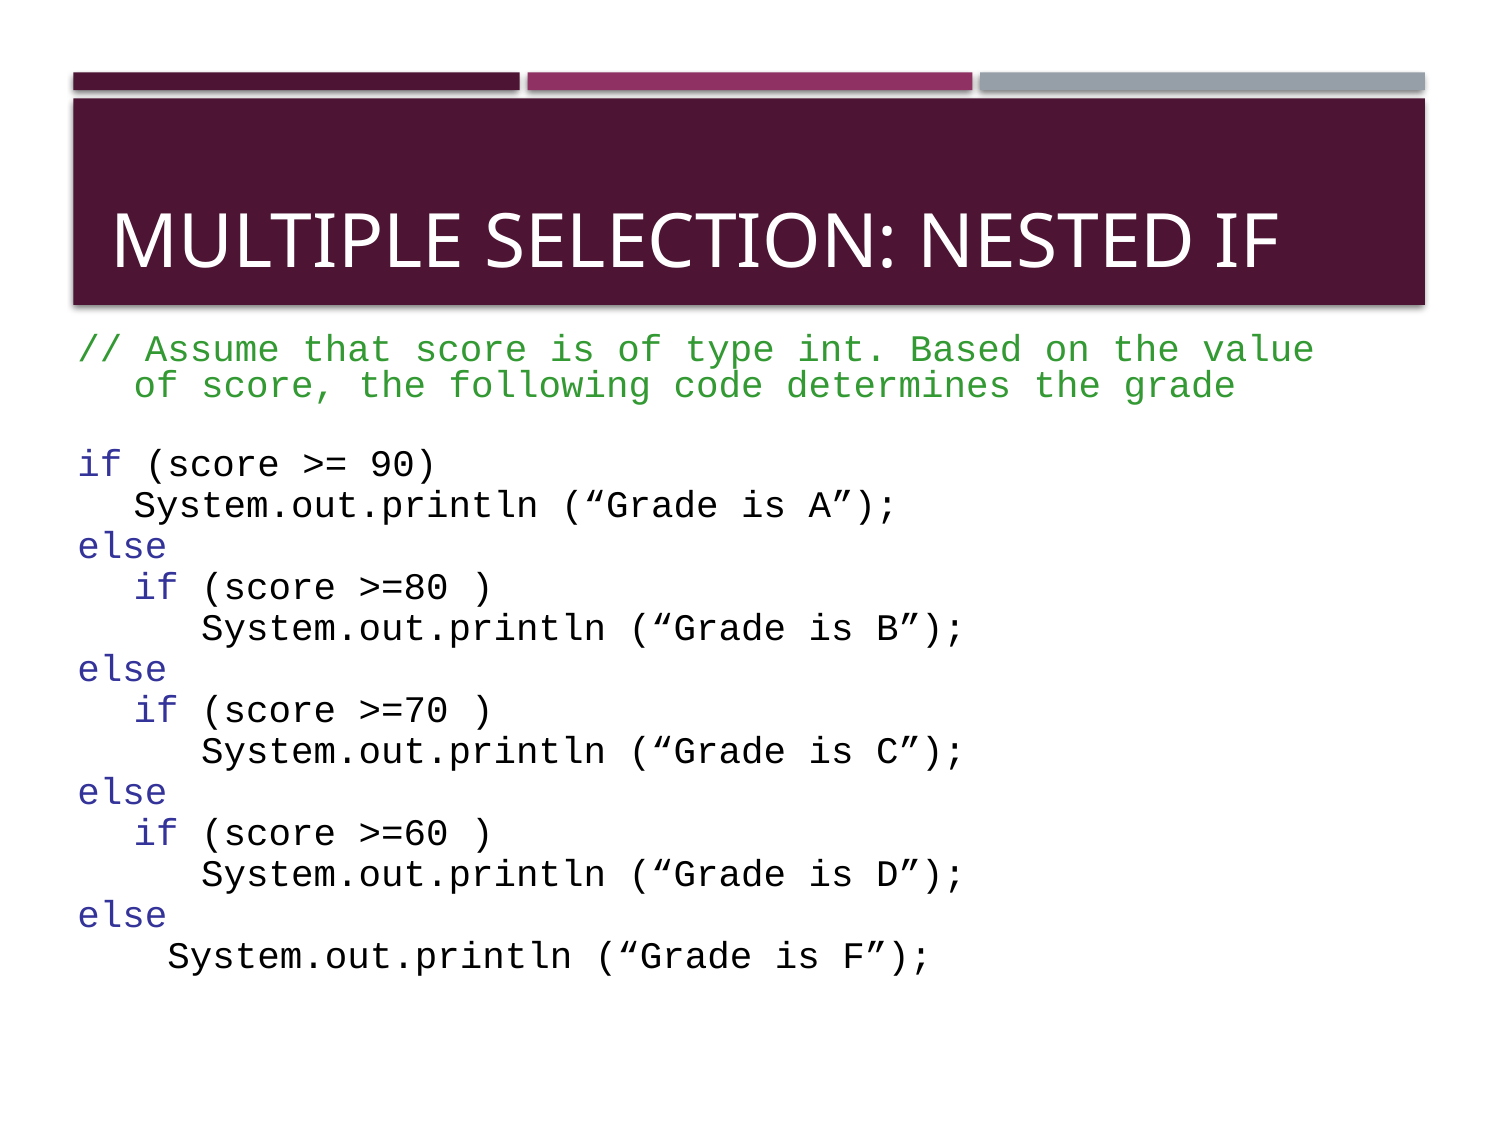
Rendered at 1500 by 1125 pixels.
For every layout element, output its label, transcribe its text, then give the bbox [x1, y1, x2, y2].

text_box // Assume that score is of type int. Based on the value of score, the following code determines the grade if (score >= 90) System.out.println (“Grade is A”); else if (score >=80 ) System.out.println (“Grade is B”); else if (score >=70 ) System.out.println (“Grade is C”); else if (score >=60 ) System.out.println (“Grade is D”); else System.out.println (“Grade is F”); [62, 324, 1386, 1081]
title Multiple Selection: Nested if [95, 112, 1406, 291]
